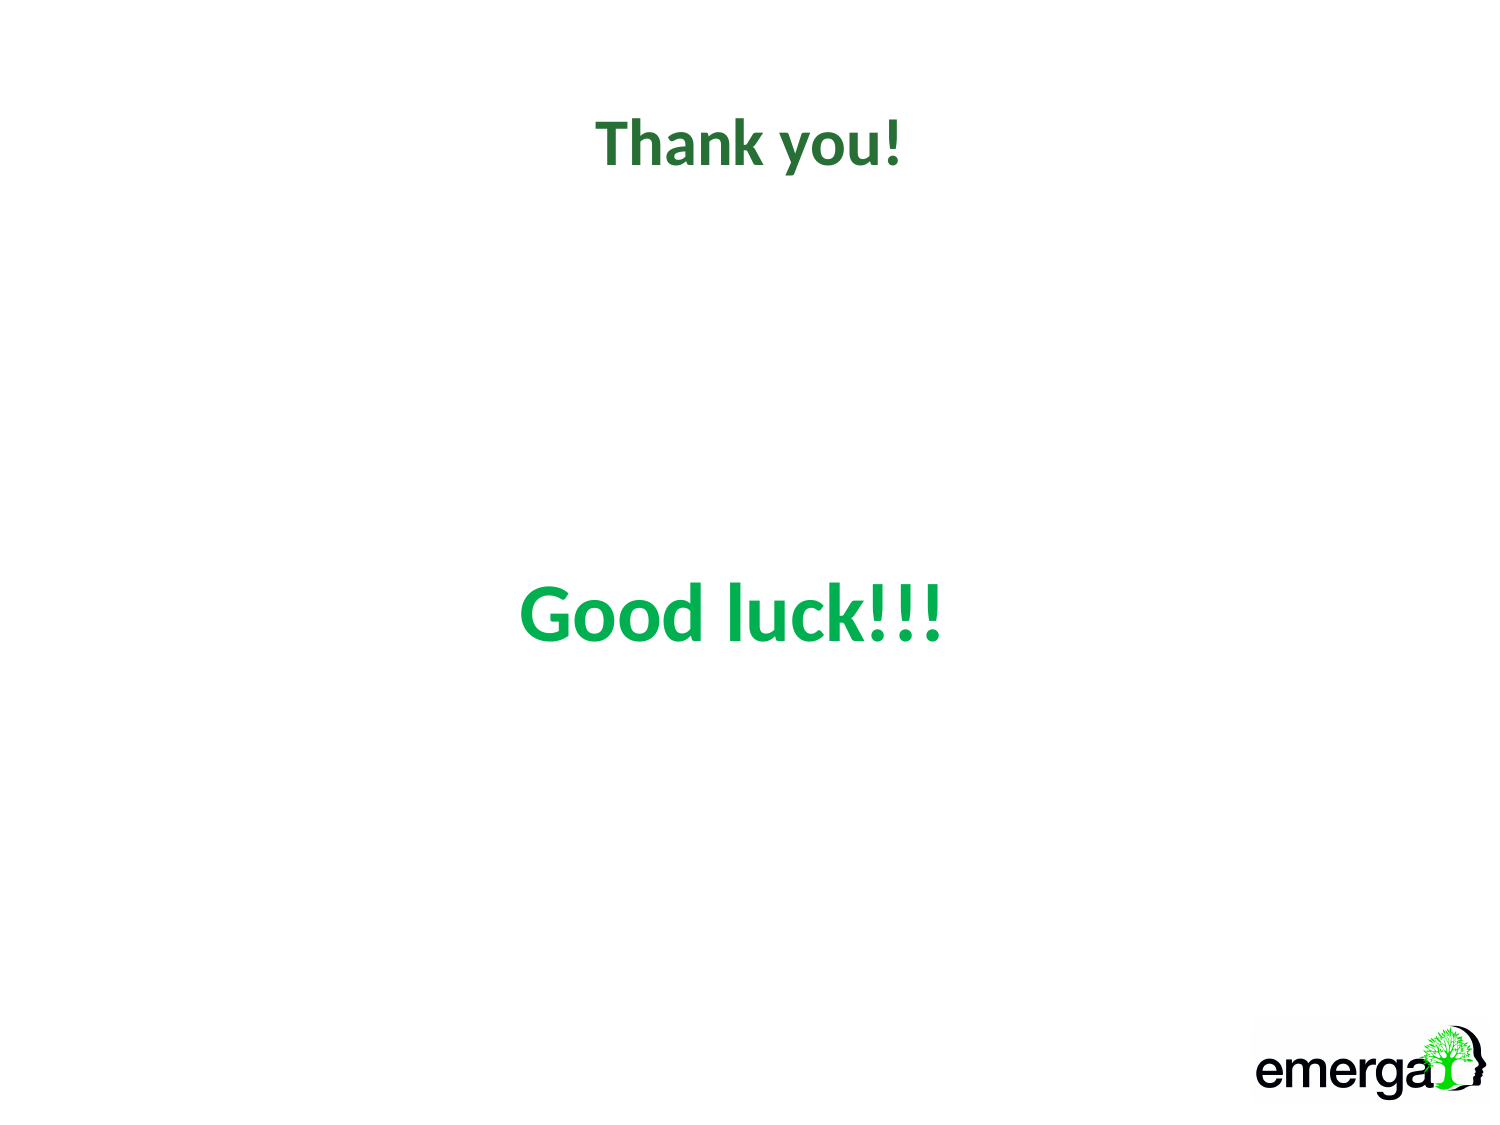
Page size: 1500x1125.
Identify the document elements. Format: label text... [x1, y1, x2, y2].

text_box Good luck!!! [504, 550, 962, 666]
title Thank you! [75, 45, 1425, 233]
picture [1250, 1017, 1491, 1107]
